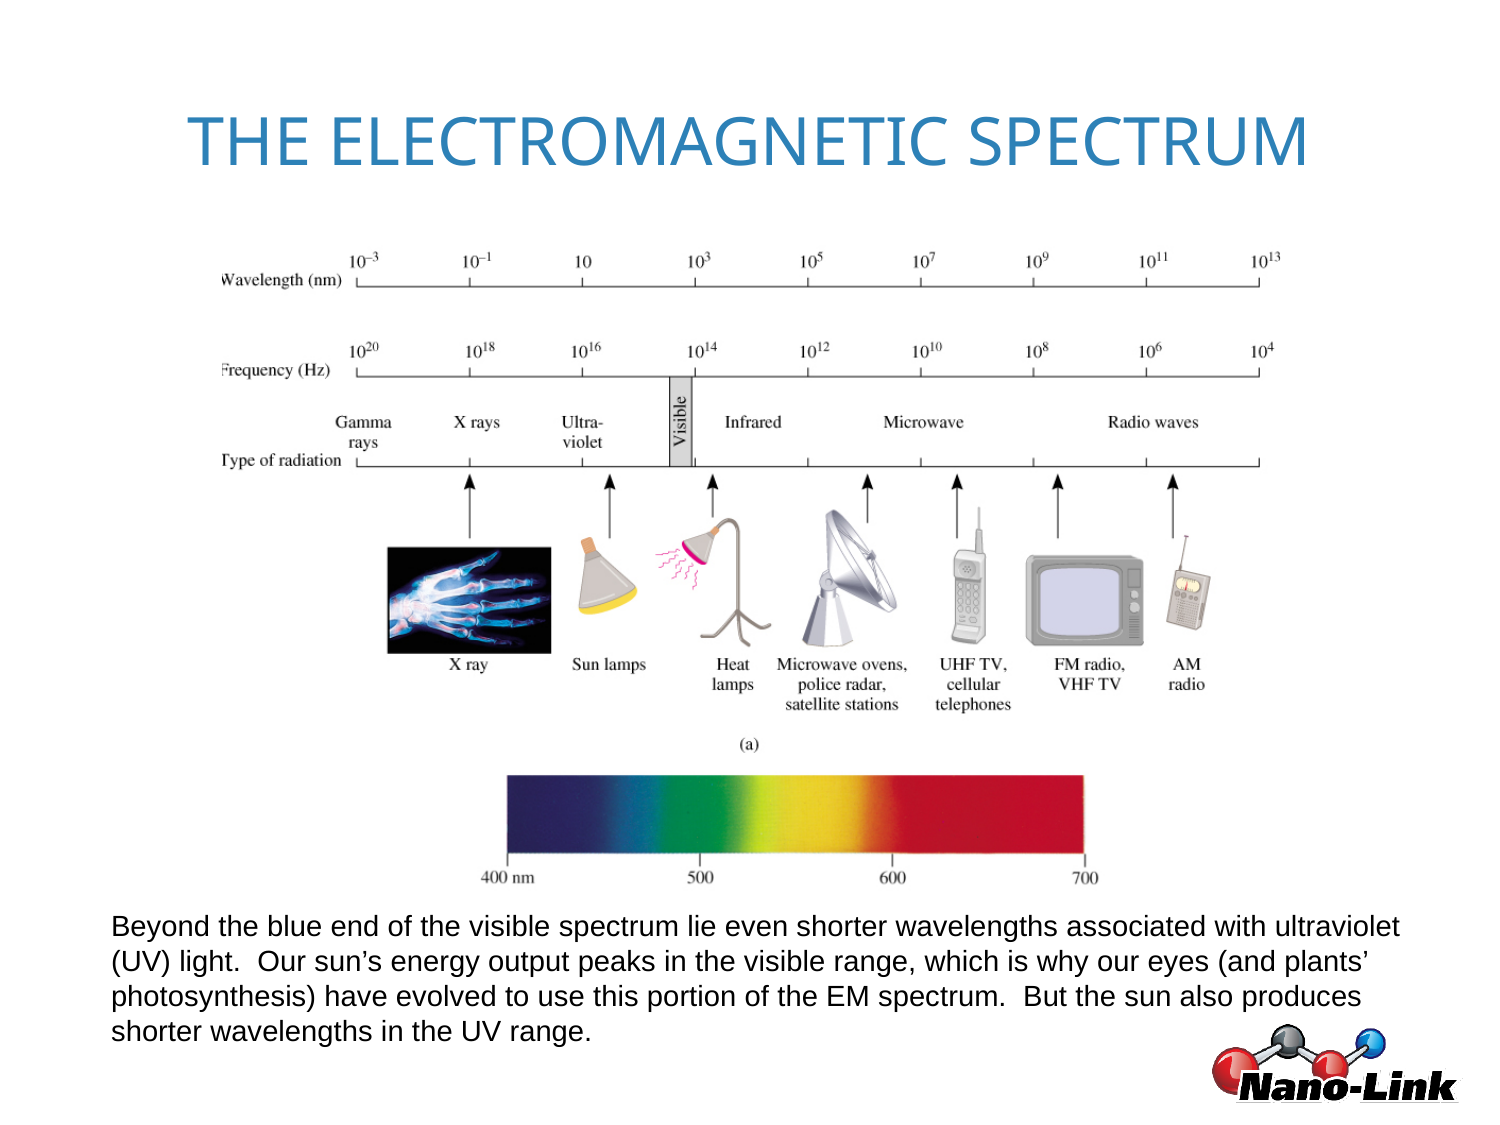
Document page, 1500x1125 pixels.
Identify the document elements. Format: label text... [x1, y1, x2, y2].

title THE ELECTROMAGNETIC SPECTRUM [75, 45, 1425, 233]
picture [219, 245, 1281, 901]
text_box Beyond the blue end of the visible spectrum lie even shorter wavelengths associated with ultraviolet (UV) light. Our sun’s energy output peaks in the visible range, which is why our eyes (and plants’ photosynthesis) have evolved to use this portion of the EM spectrum. But the sun also produces shorter wavelengths in the UV range. [96, 899, 1425, 1055]
picture [1212, 1024, 1463, 1103]
